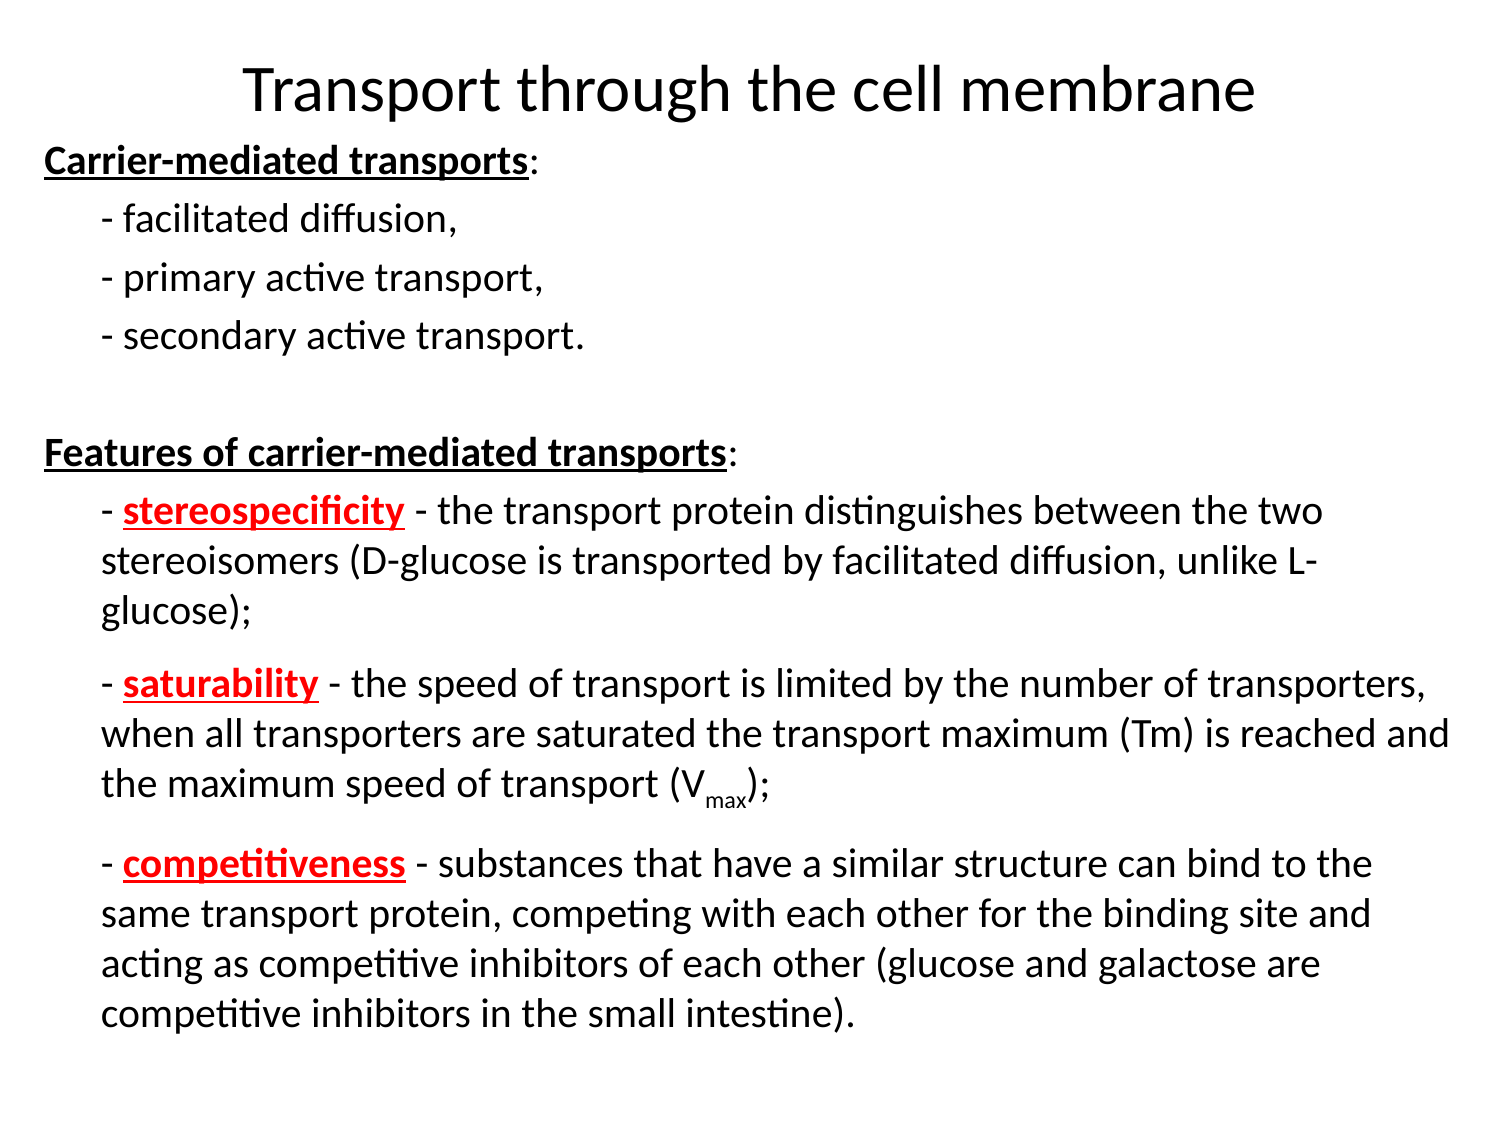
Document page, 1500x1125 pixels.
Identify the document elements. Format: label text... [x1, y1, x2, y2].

list Carrier-mediated transports: - facilitated diffusion, - primary active transport, - secondary active transport. Features of carrier-mediated transports: - stereospecificity - the transport protein distinguishes between the two stereoisomers (D-glucose is transported by facilitated diffusion, unlike L-glucose); - saturability - the speed of transport is limited by the number of transporters, when all transporters are saturated the transport maximum (Tm) is reached and the maximum speed of transport (Vmax); - competitiveness - substances that have a similar structure can bind to the same transport protein, competing with each other for the binding site and acting as competitive inhibitors of each other (glucose and galactose are competitive inhibitors in the small intestine). [29, 125, 1471, 1107]
text_box Transport through the cell membrane [74, 45, 1425, 126]
